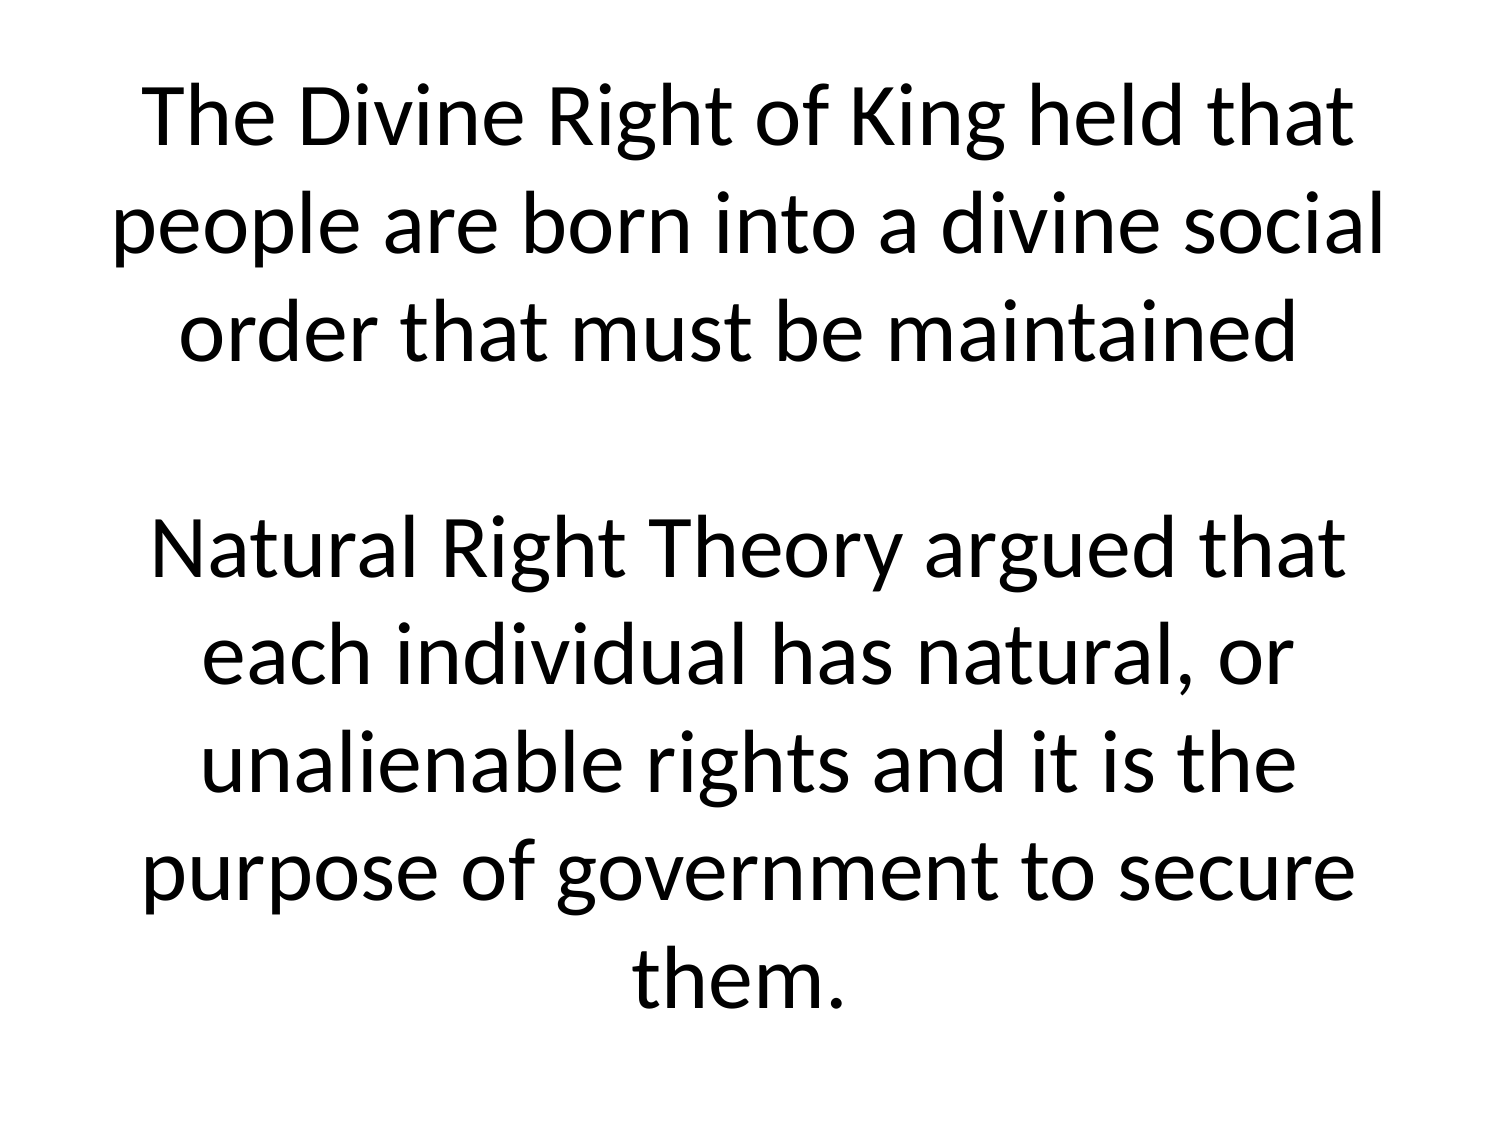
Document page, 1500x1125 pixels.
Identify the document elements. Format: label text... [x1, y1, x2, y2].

title The Divine Right of King held that people are born into a divine social order that must be maintained Natural Right Theory argued that each individual has natural, or unalienable rights and it is the purpose of government to secure them. [74, 44, 1426, 1038]
